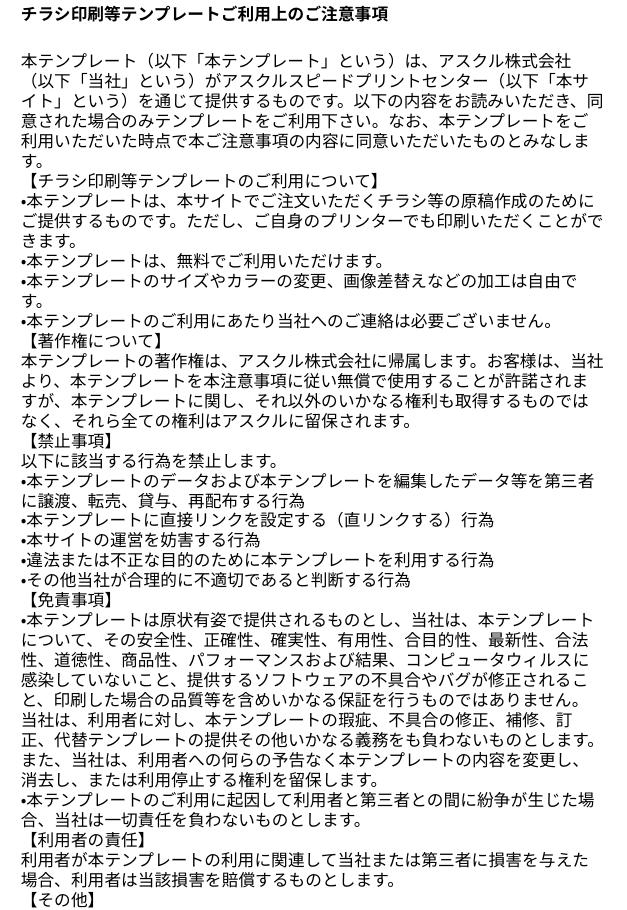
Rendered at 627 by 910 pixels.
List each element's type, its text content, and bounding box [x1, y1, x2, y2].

text_box チラシ印刷等テンプレートご利用上のご注意事項 本テンプレート（以下「本テンプレート」という）は、アスクル株式会社（以下「当社」という）がアスクルスピードプリントセンター（以下「本サイト」という）を通じて提供するものです。以下の内容をお読みいただき、同意された場合のみテンプレートをご利用下さい。なお、本テンプレートをご利用いただいた時点で本ご注意事項の内容に同意いただいたものとみなします。 【チラシ印刷等テンプレートのご利用について】 ・本テンプレートは、本サイトでご注文いただくチラシ等の原稿作成のためにご提供するものです。ただし、ご自身のプリンターでも印刷いただくことができます。 ・本テンプレートは、無料でご利用いただけます。 ・本テンプレートのサイズやカラーの変更、画像差替えなどの加工は自由です。 ・本テンプレートのご利用にあたり当社へのご連絡は必要ございません。 【著作権について】 本テンプレートの著作権は、アスクル株式会社に帰属します。お客様は、当社より、本テンプレートを本注意事項に従い無償で使用することが許諾されますが、本テンプレートに関し、それ以外のいかなる権利も取得するものではなく、それら全ての権利はアスクルに留保されます。 【禁止事項】 以下に該当する行為を禁止します。 ・本テンプレートのデータおよび本テンプレートを編集したデータ等を第三者に譲渡、転売、貸与、再配布する行為 ・本テンプレートに直接リンクを設定する（直リンクする）行為 ・本サイトの運営を妨害する行為 ・違法または不正な目的のために本テンプレートを利用する行為 ・その他当社が合理的に不適切であると判断する行為 【免責事項】 ・本テンプレートは原状有姿で提供されるものとし、当社は、本テンプレートについて、その安全性、正確性、確実性、有用性、合目的性、最新性、合法性、道徳性、商品性、パフォーマンスおよび結果、コンピュータウィルスに感染していないこと、提供するソフトウェアの不具合やバグが修正されること、印刷した場合の品質等を含めいかなる保証を行うものではありません。当社は、利用者に対し、本テンプレートの瑕疵、不具合の修正、補修、訂正、代替テンプレートの提供その他いかなる義務をも負わないものとします。また、当社は、利用者への何らの予告なく本テンプレートの内容を変更し、消去し、または利用停止する権利を留保します。 ・本テンプレートのご利用に起因して利用者と第三者との間に紛争が生じた場合、当社は一切責任を負わないものとします。 【利用者の責任】 利用者が本テンプレートの利用に関連して当社または第三者に損害を与えた場合、利用者は当該損害を賠償するものとします。 【その他】 本テンプレートを利用した印刷のご注文に関するご相談は、本サイト（アスクルスピードプリントセンター http://spc.askul.co.jp/）のフリーダイヤル0120-117-132（受付時間：午前6時～午後6時 日・祝日除く）までお問い合わせください。 以上 [12, 0, 614, 736]
